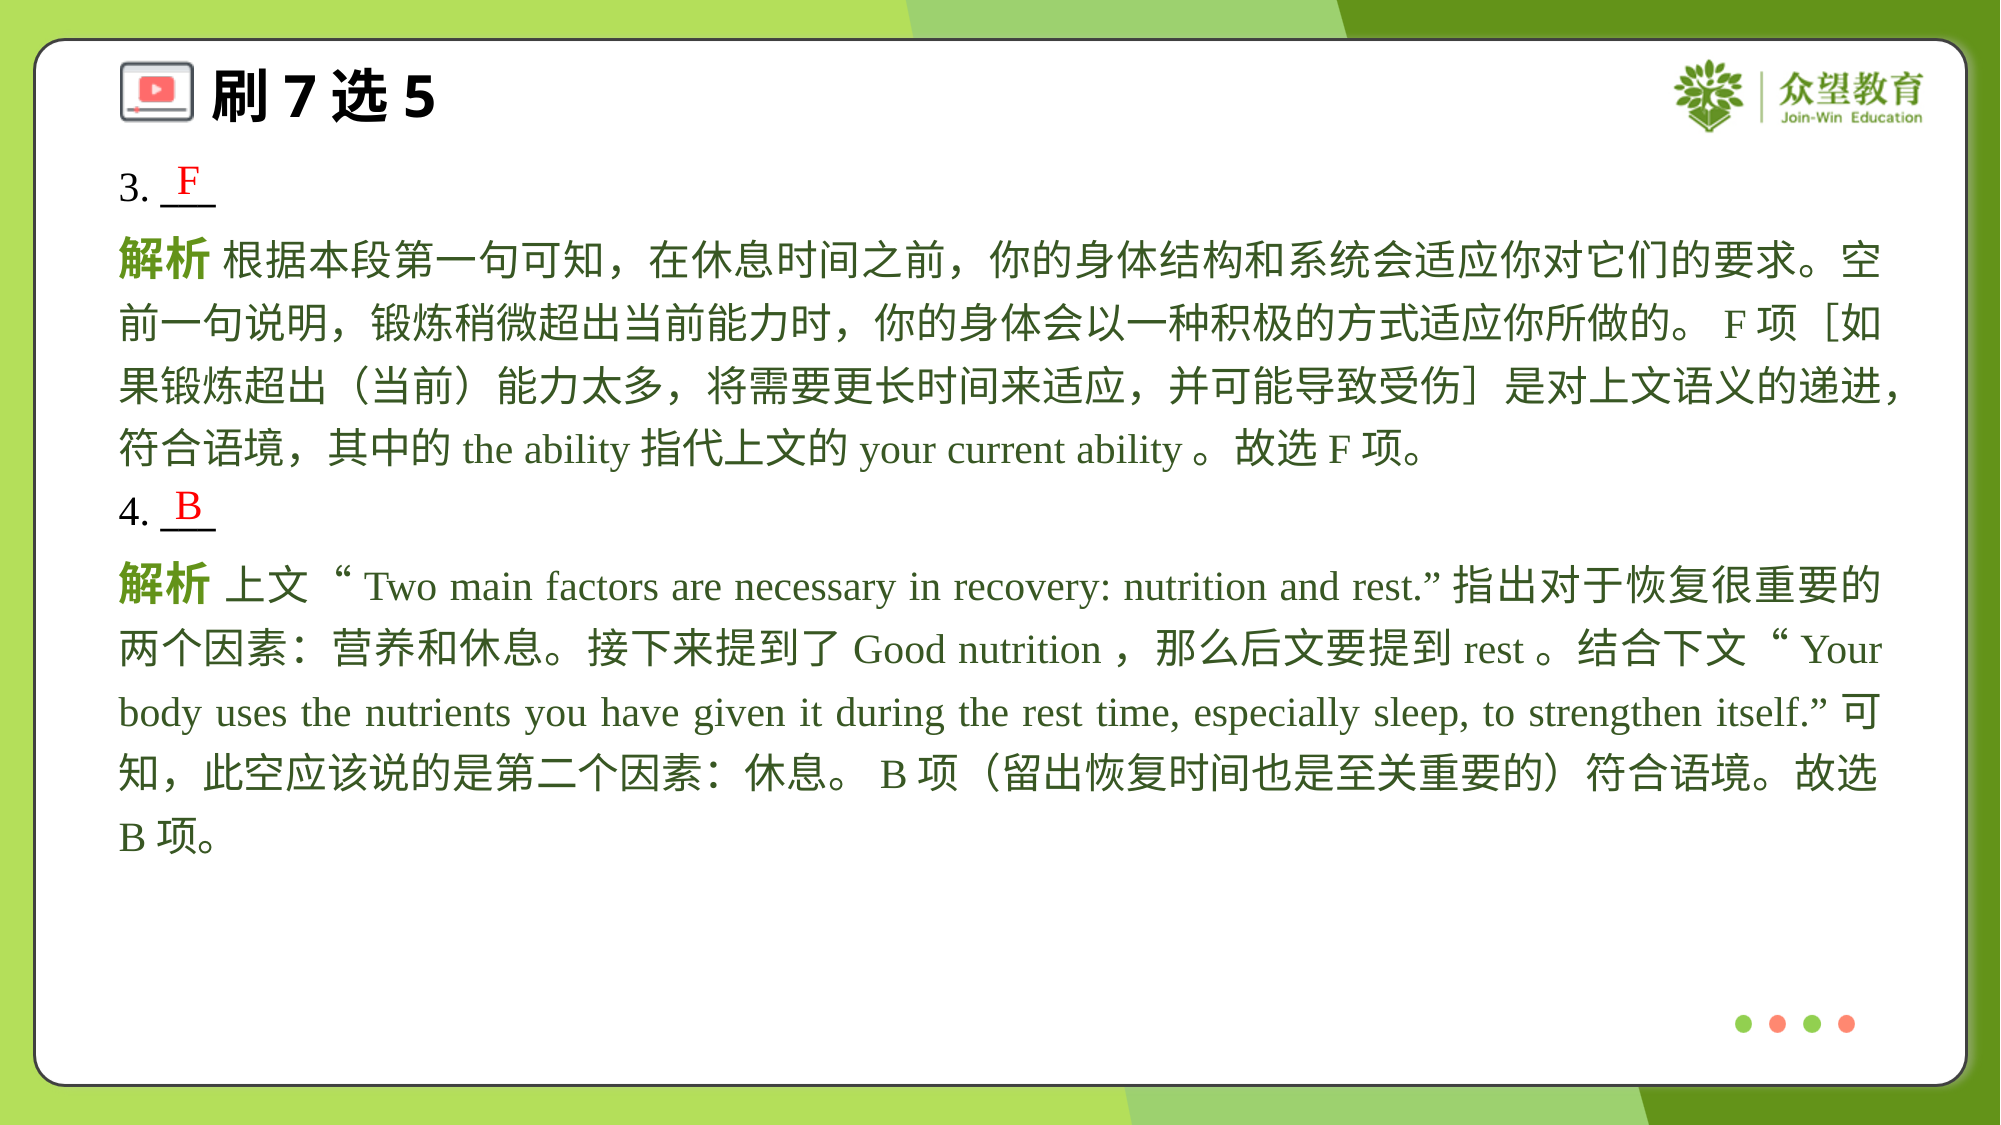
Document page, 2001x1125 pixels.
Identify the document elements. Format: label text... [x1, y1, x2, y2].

text_box 4. ___ [118, 471, 1883, 529]
text_box 解析 上文“Two main factors are necessary in recovery: nutrition and rest.”指出对于恢复很重要的两个因素：营养和休息。接下来提到了Good nutrition，那么后文要提到rest。结合下文“Your body uses the nutrients you have given it during the rest time, especially sleep, to strengthen itself.”可知，此空应该说的是第二个因素：休息。B项（留出恢复时间也是至关重要的）符合语境。故选B项。 [118, 540, 1883, 855]
text_box 3. ___ [118, 146, 1883, 204]
text_box 解析 根据本段第一句可知，在休息时间之前，你的身体结构和系统会适应你对它们的要求。空前一句说明，锻炼稍微超出当前能力时，你的身体会以一种积极的方式适应你所做的。F项［如果锻炼超出（当前）能力太多，将需要更长时间来适应，并可能导致受伤］是对上文语义的递进，符合语境，其中的the ability指代上文的your current ability。故选F项。 [118, 215, 1883, 467]
picture [0, 0, 2000, 1125]
text_box B [170, 464, 208, 523]
text_box F [172, 140, 205, 199]
